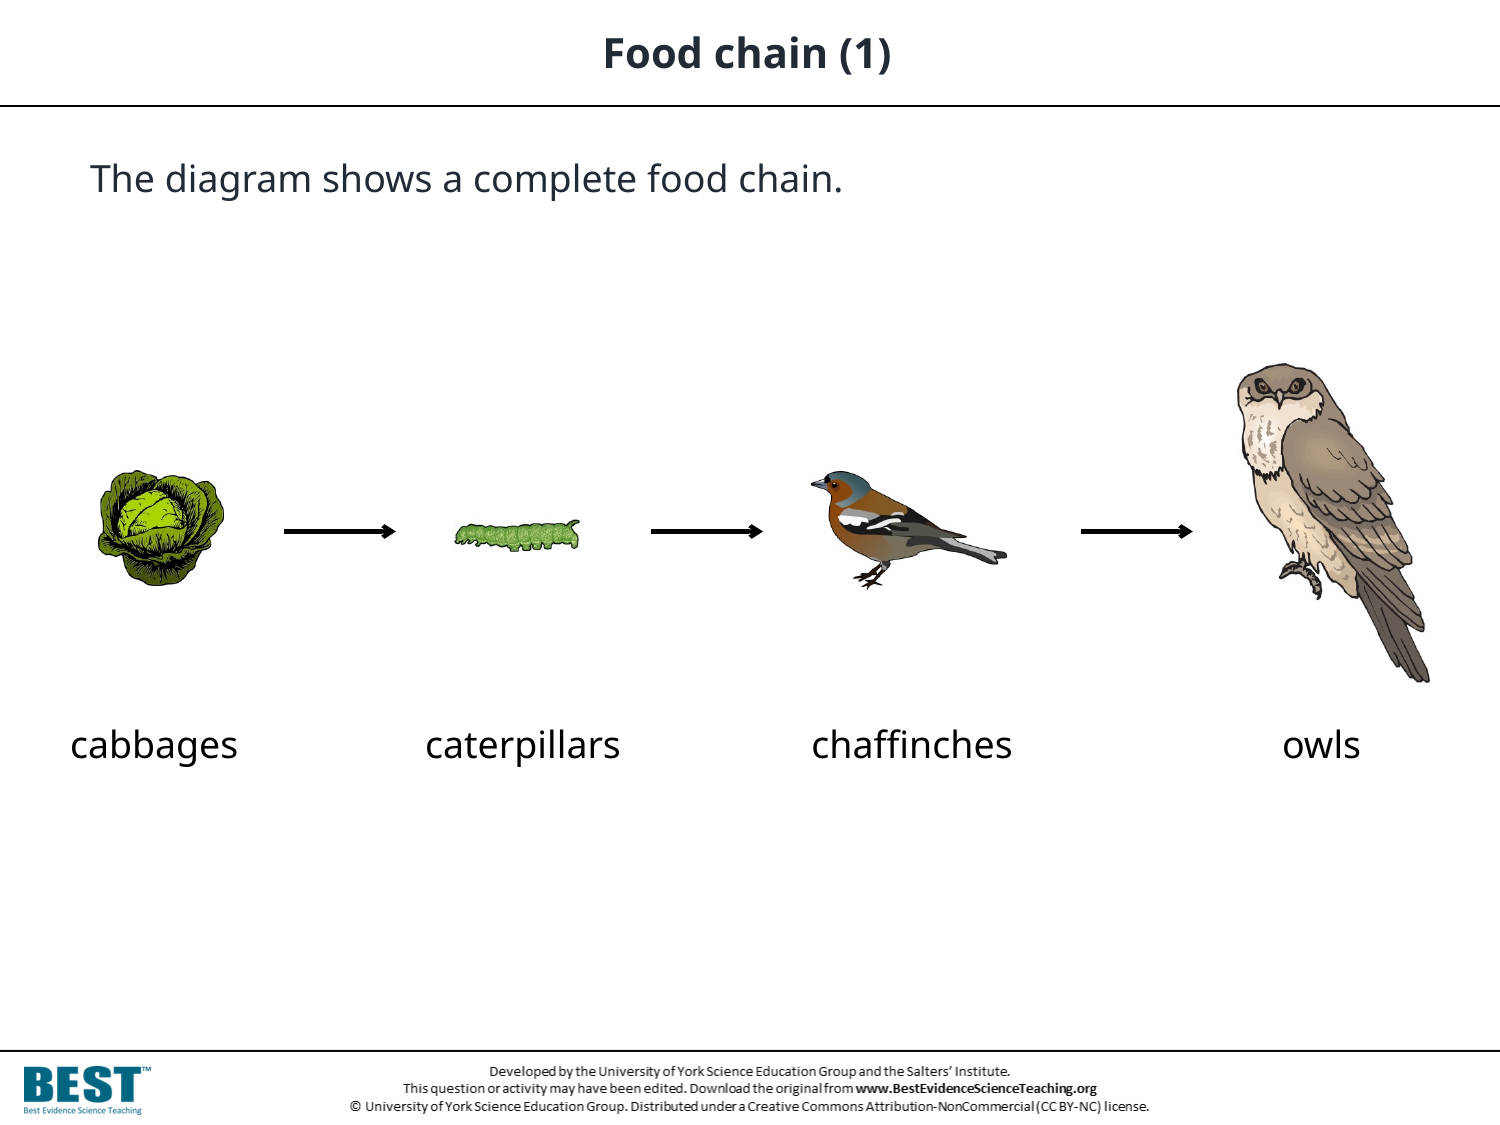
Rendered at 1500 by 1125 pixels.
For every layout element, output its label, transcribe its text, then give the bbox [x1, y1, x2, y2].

text_box Food chain (1) [23, 4, 1471, 99]
picture [0, 105, 1500, 1125]
